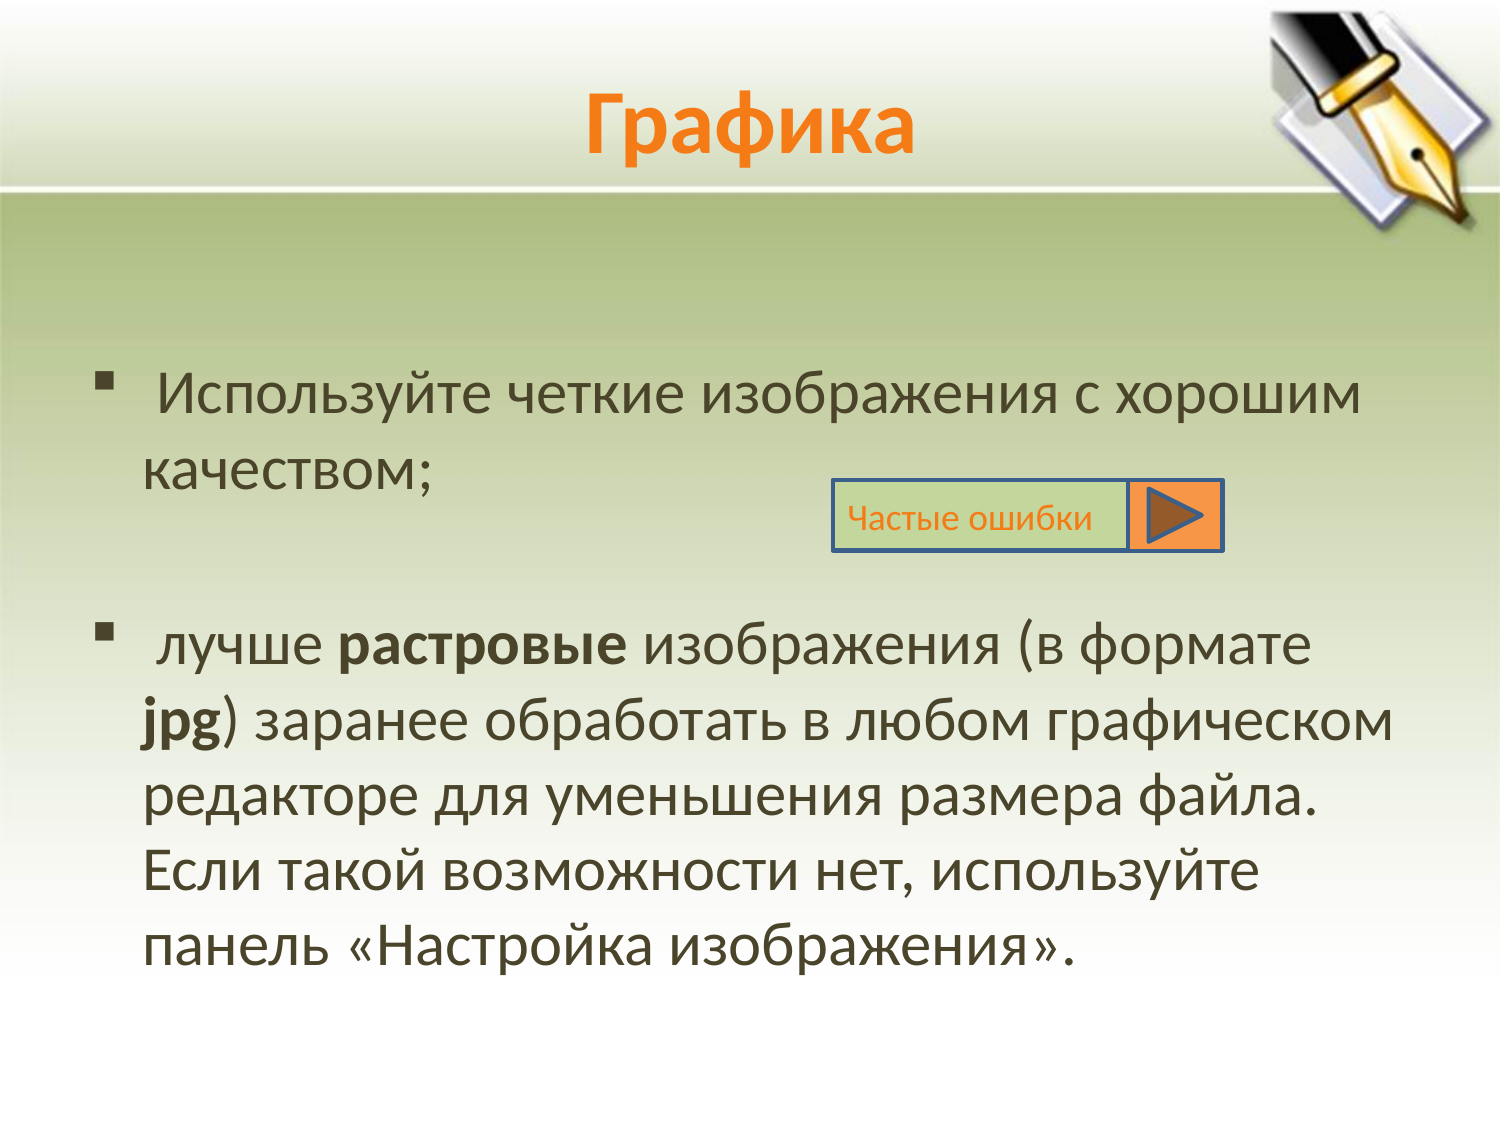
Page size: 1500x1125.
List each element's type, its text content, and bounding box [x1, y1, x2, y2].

text_box [1126, 478, 1225, 553]
list Используйте четкие изображения с хорошим качеством; лучше растровые изображения (в формате jpg) заранее обработать в любом графическом редакторе для уменьшения размера файла. Если такой возможности нет, используйте панель «Настройка изображения». [75, 262, 1425, 1005]
text_box Частые ошибки [831, 478, 1126, 553]
picture [0, 0, 1500, 1125]
title Графика [76, 78, 1427, 266]
